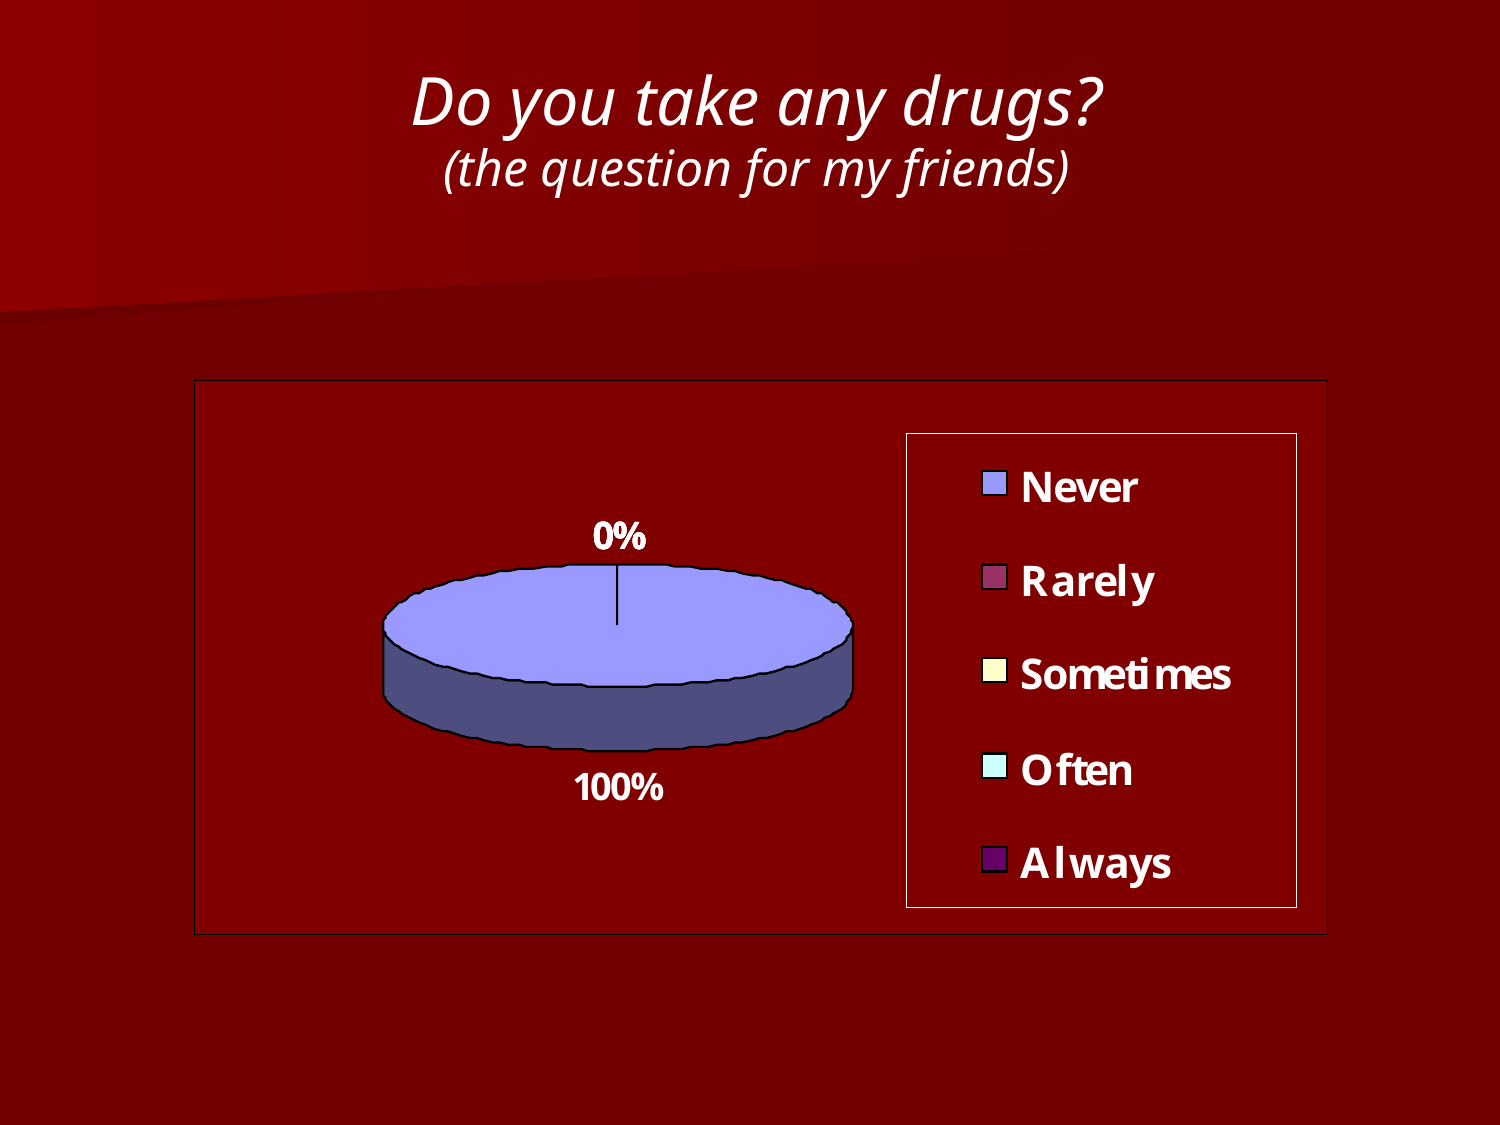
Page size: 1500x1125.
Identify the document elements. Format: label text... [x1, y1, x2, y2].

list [182, 368, 1341, 946]
list Do you take any drugs? (the question for my friends) [76, 66, 1438, 213]
